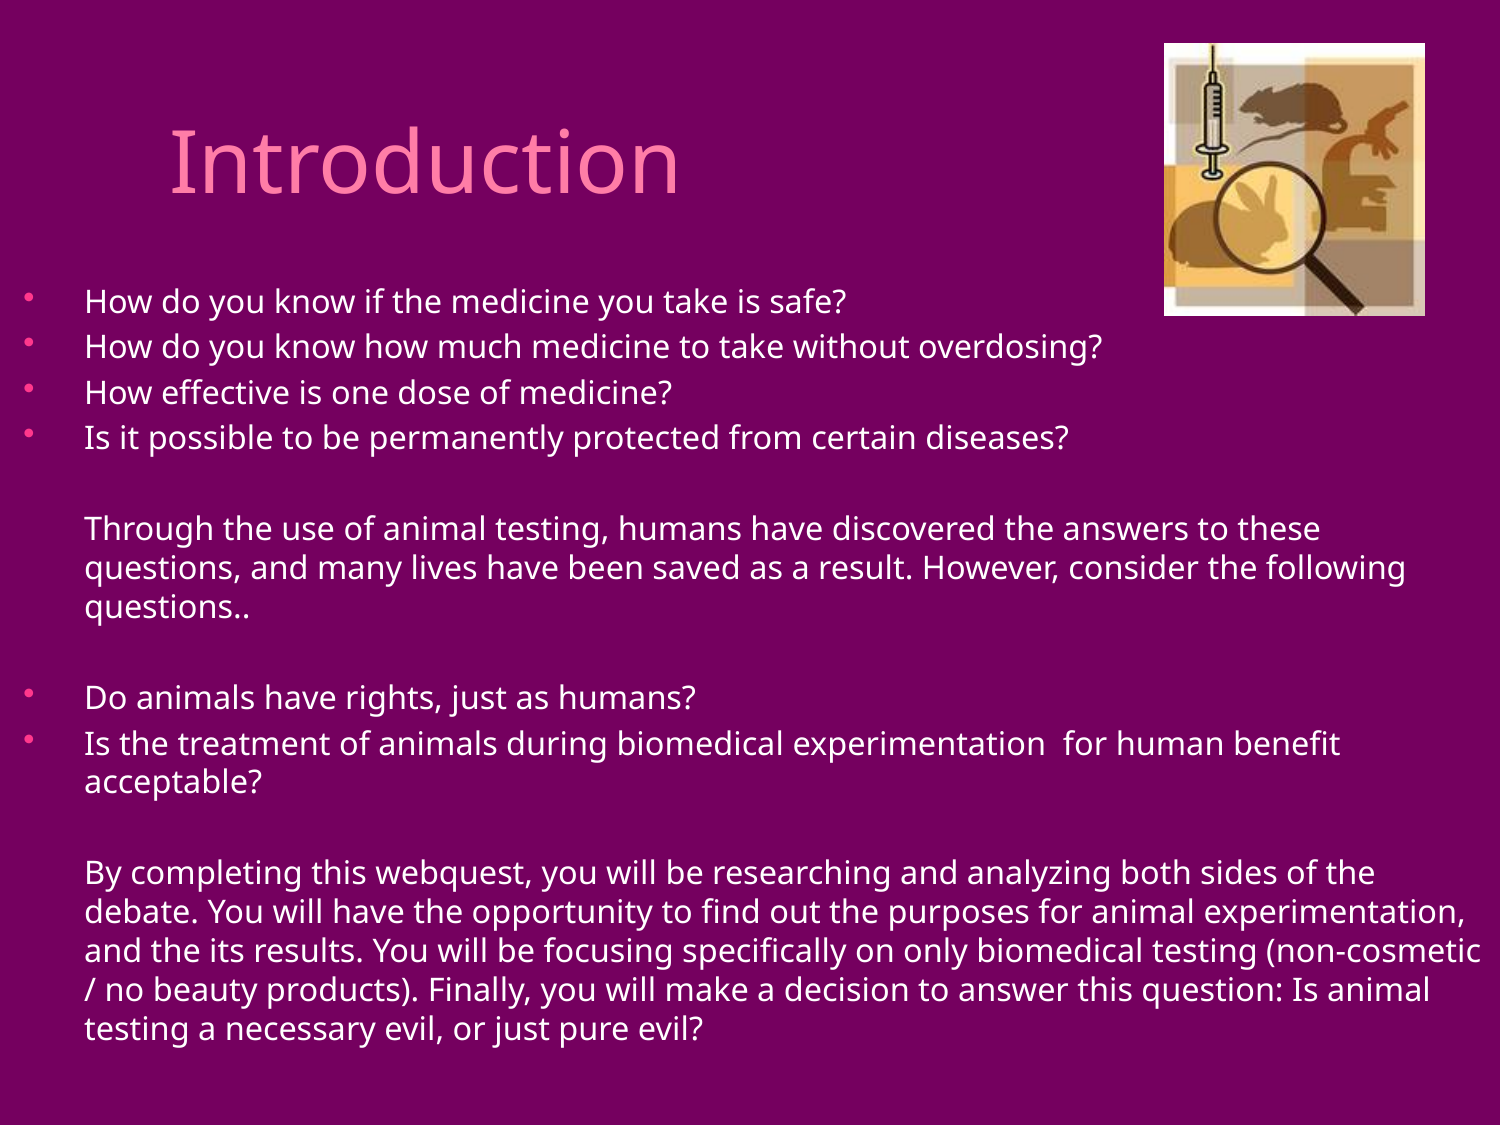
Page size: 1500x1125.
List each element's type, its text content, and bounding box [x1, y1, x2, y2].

picture [1164, 43, 1426, 316]
title Introduction [75, 43, 1154, 273]
list How do you know if the medicine you take is safe? How do you know how much medicine to take without overdosing? How effective is one dose of medicine? Is it possible to be permanently protected from certain diseases? Through the use of animal testing, humans have discovered the answers to these questions, and many lives have been saved as a result. However, consider the following questions.. Do animals have rights, just as humans? Is the treatment of animals during biomedical experimentation for human benefit acceptable? By completing this webquest, you will be researching and analyzing both sides of the debate. You will have the opportunity to find out the purposes for animal experimentation, and the its results. You will be focusing specifically on only biomedical testing (non-cosmetic / no beauty products). Finally, you will make a decision to answer this question: Is animal testing a necessary evil, or just pure evil? [0, 273, 1500, 1059]
